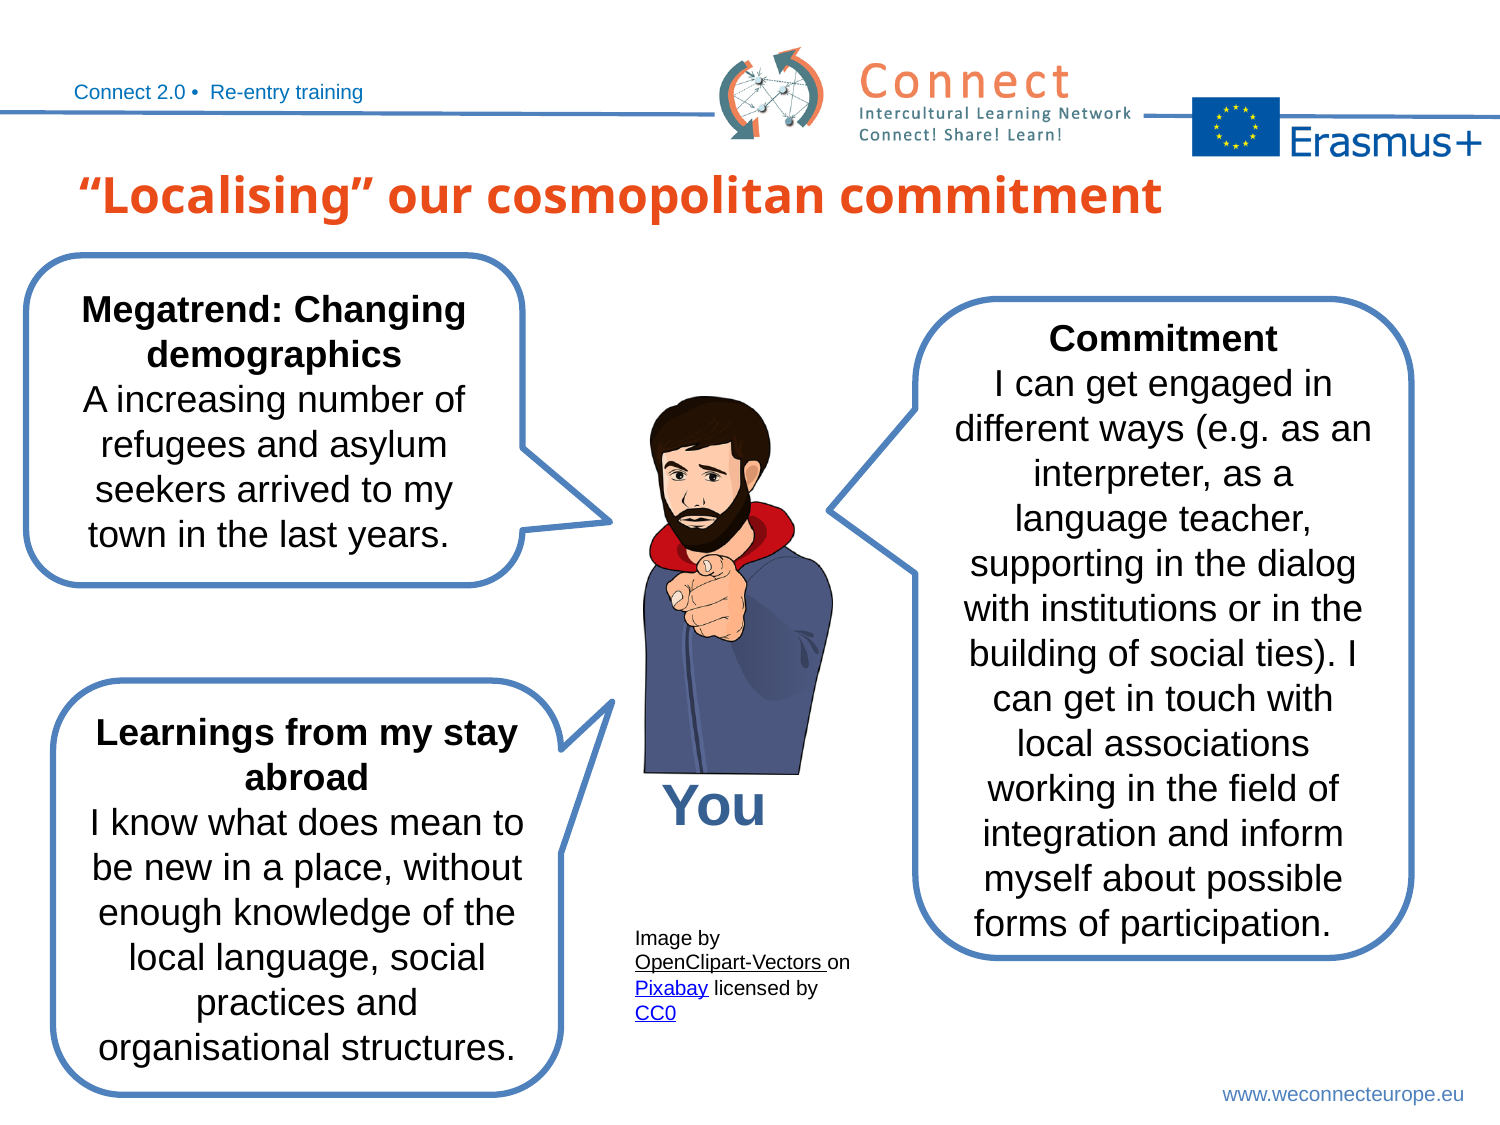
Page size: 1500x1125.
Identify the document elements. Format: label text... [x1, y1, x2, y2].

text_box Learnings from my stay abroad I know what does mean to be new in a place, without enough knowledge of the local language, social practices and organisational structures. [50, 678, 615, 1097]
picture [642, 396, 833, 775]
text_box “Localising” our cosmopolitan commitment [64, 155, 1306, 231]
picture [714, 42, 1144, 153]
text_box Commitment I can get engaged in different ways (e.g. as an interpreter, as a language teacher, supporting in the dialog with institutions or in the building of social ties). I can get in touch with local associations working in the field of integration and inform myself about possible forms of participation. [838, 296, 1414, 961]
text_box Megatrend: Changing demographics A increasing number of refugees and asylum seekers arrived to my town in the last years. [24, 253, 613, 588]
text_box Image by OpenClipart-Vectors on Pixabay licensed by CC0 [620, 916, 868, 1032]
text_box You [596, 760, 833, 845]
picture [1175, 80, 1498, 173]
